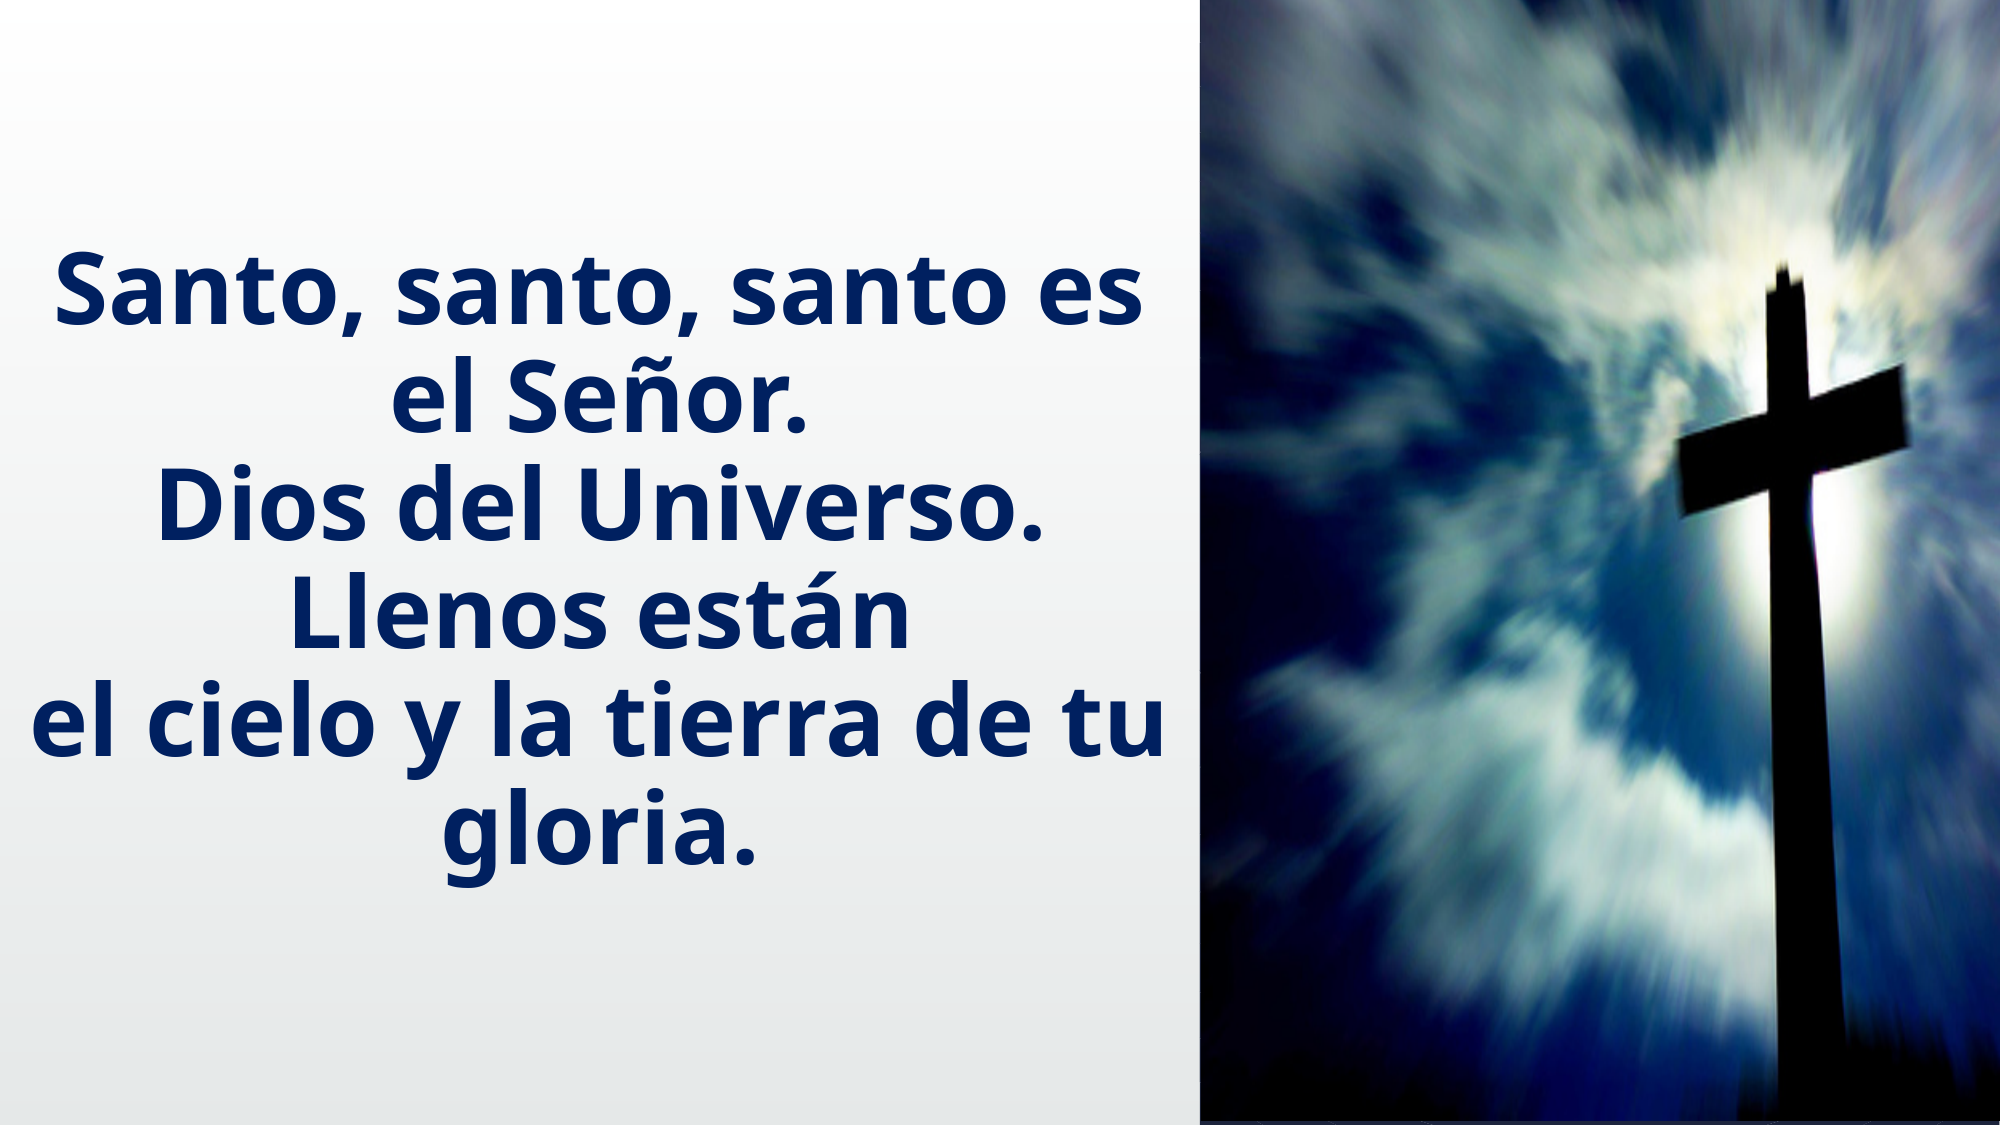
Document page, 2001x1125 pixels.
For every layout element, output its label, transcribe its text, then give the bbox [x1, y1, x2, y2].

picture [1200, 0, 2000, 1125]
title Santo, santo, santo es el Señor. Dios del Universo. Llenos están el cielo y la tierra de tu gloria. [0, 0, 1200, 1125]
